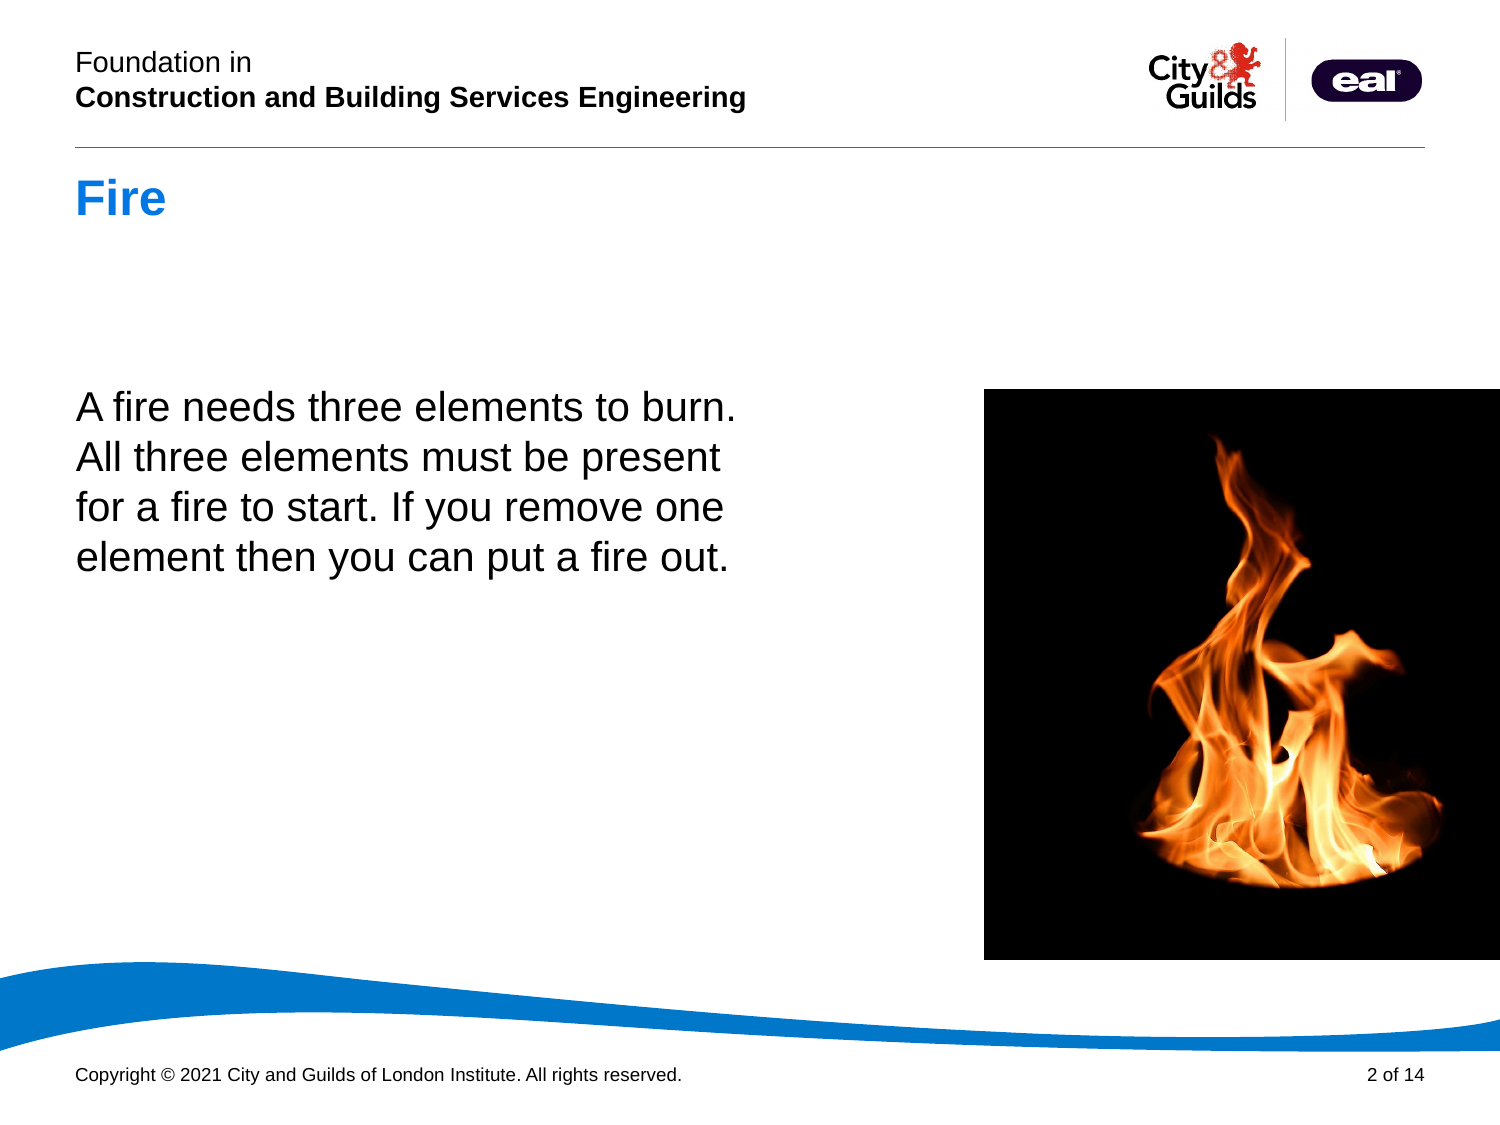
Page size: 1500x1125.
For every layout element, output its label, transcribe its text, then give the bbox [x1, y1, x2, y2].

title Fire [74, 165, 1424, 229]
list A fire needs three elements to burn. All three elements must be present for a fire to start. If you remove one element then you can put a fire out. [75, 379, 774, 641]
picture [1149, 38, 1422, 121]
picture [984, 389, 1500, 960]
